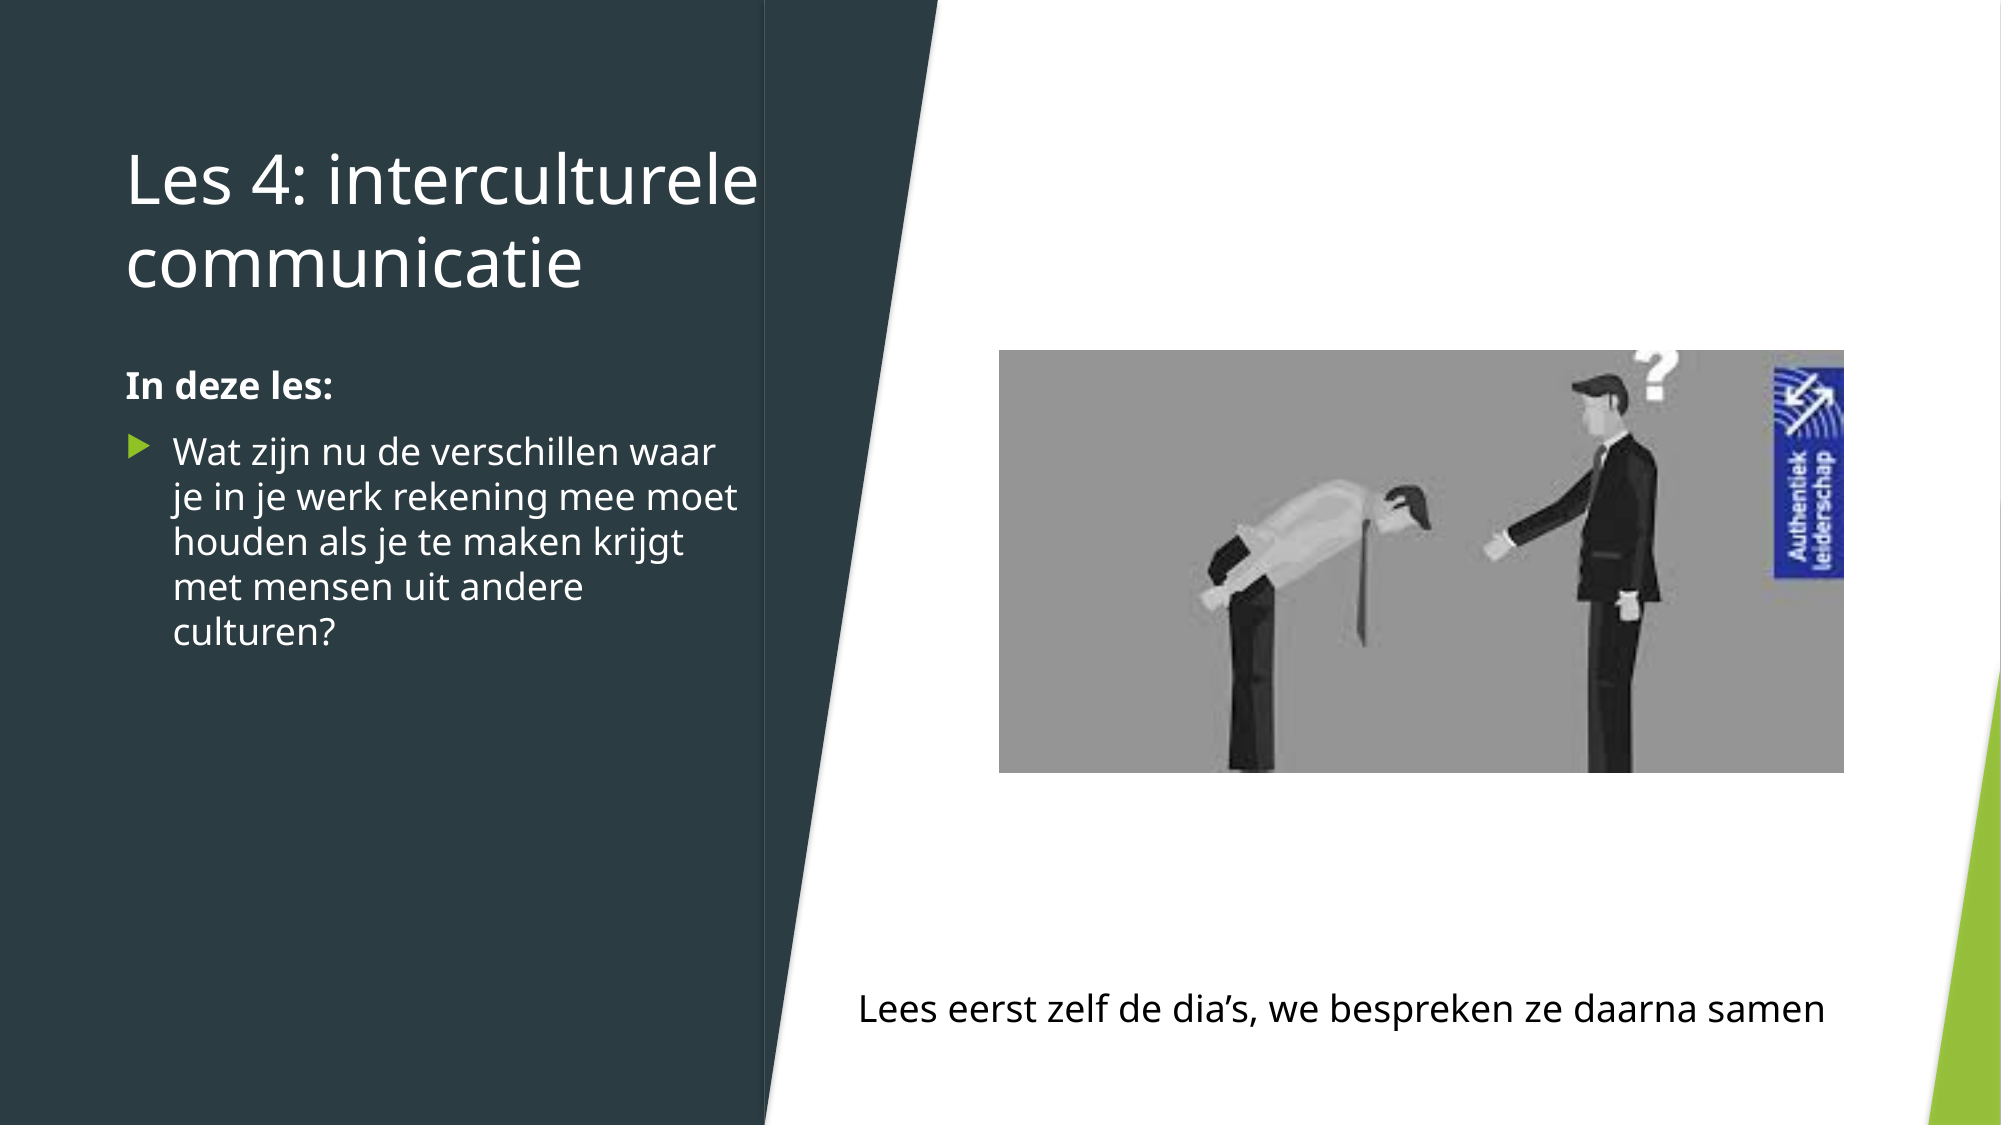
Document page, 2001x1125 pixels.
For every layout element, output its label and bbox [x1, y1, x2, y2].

picture [999, 349, 1845, 773]
text_box [0, 0, 2000, 1125]
